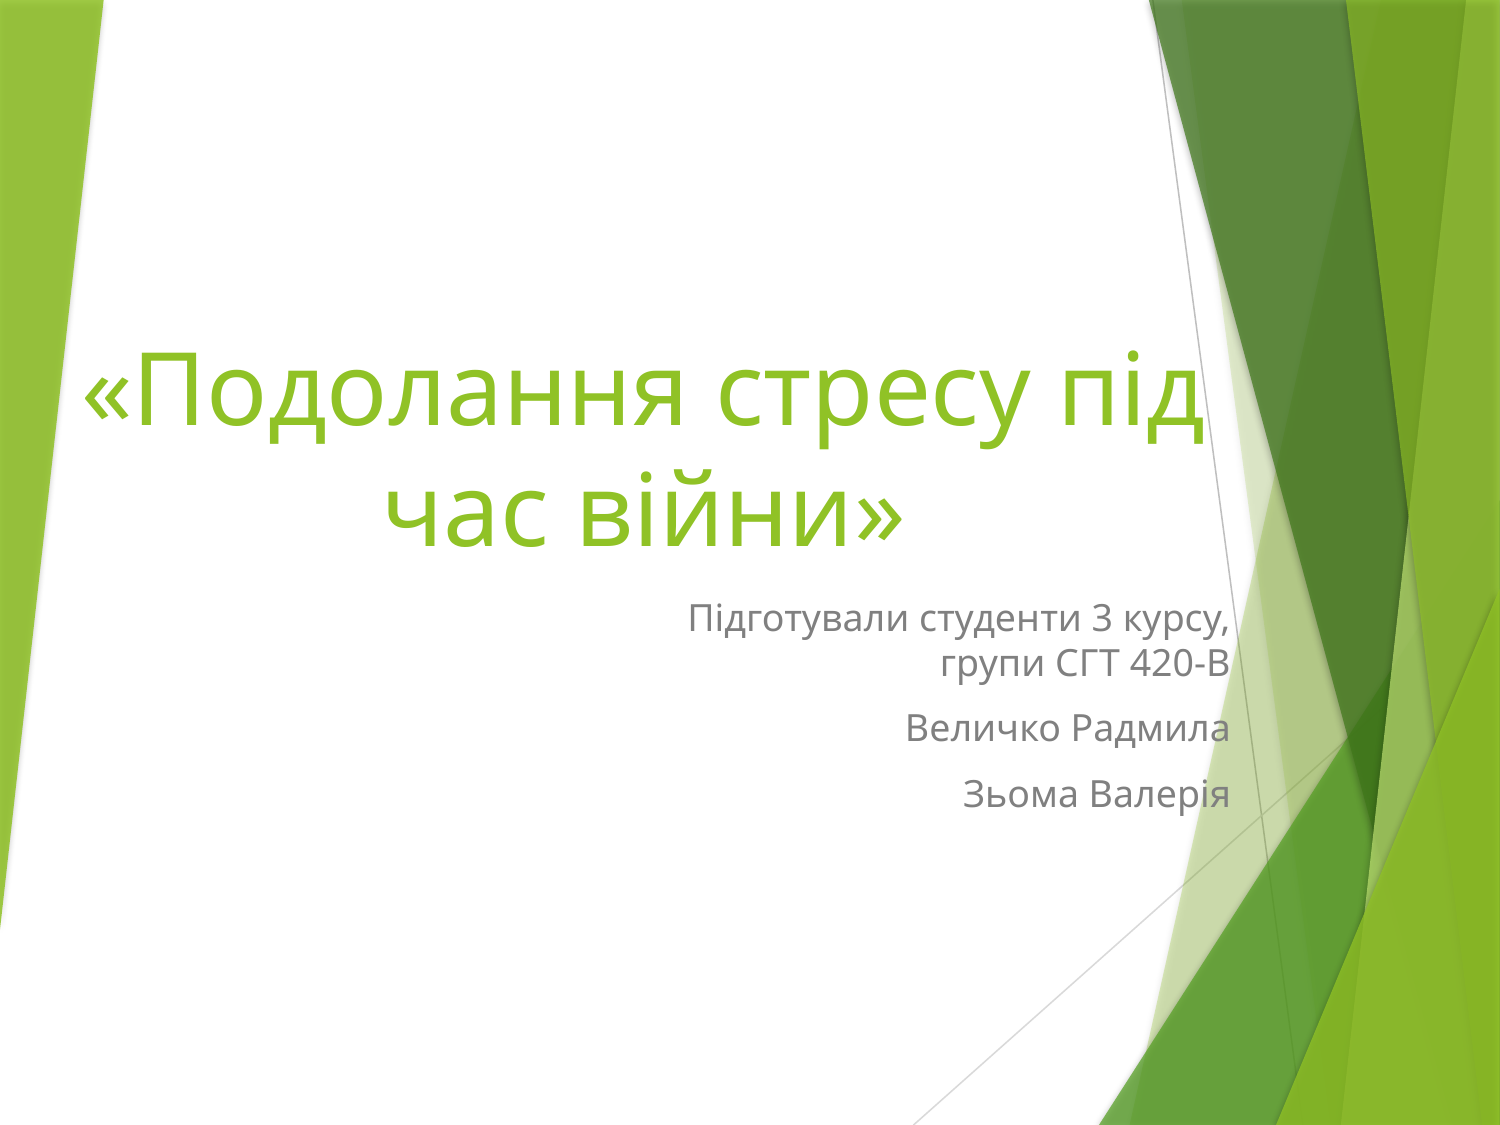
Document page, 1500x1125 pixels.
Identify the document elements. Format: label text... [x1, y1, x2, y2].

title «Подолання стресу під час війни» [64, 314, 1223, 575]
subtitle Підготували студенти 3 курсу, групи СГТ 420-В Величко Радмила Зьома Валерія [620, 586, 1247, 858]
